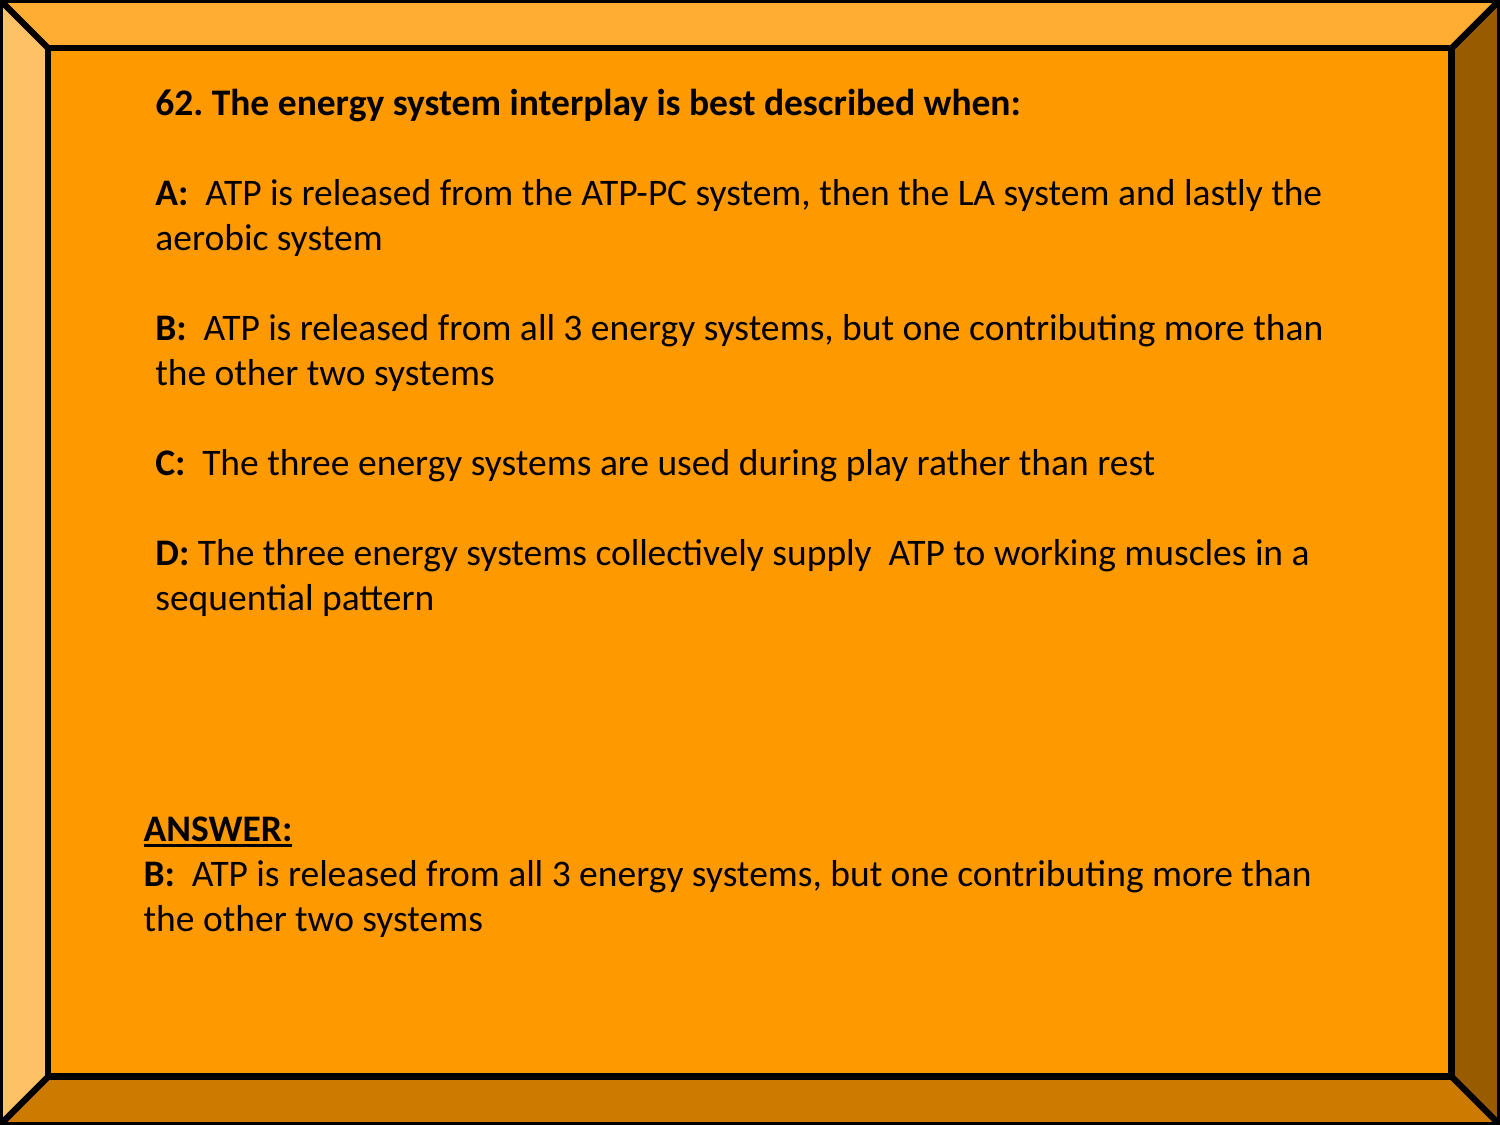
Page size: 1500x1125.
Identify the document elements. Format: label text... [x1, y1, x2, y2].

text_box ANSWER: B: ATP is released from all 3 energy systems, but one contributing more than the other two systems [128, 796, 1383, 947]
text_box 62. The energy system interplay is best described when: A: ATP is released from the ATP-PC system, then the LA system and lastly the aerobic system B: ATP is released from all 3 energy systems, but one contributing more than the other two systems C: The three energy systems are used during play rather than rest D: The three energy systems collectively supply ATP to working muscles in a sequential pattern [140, 70, 1371, 670]
